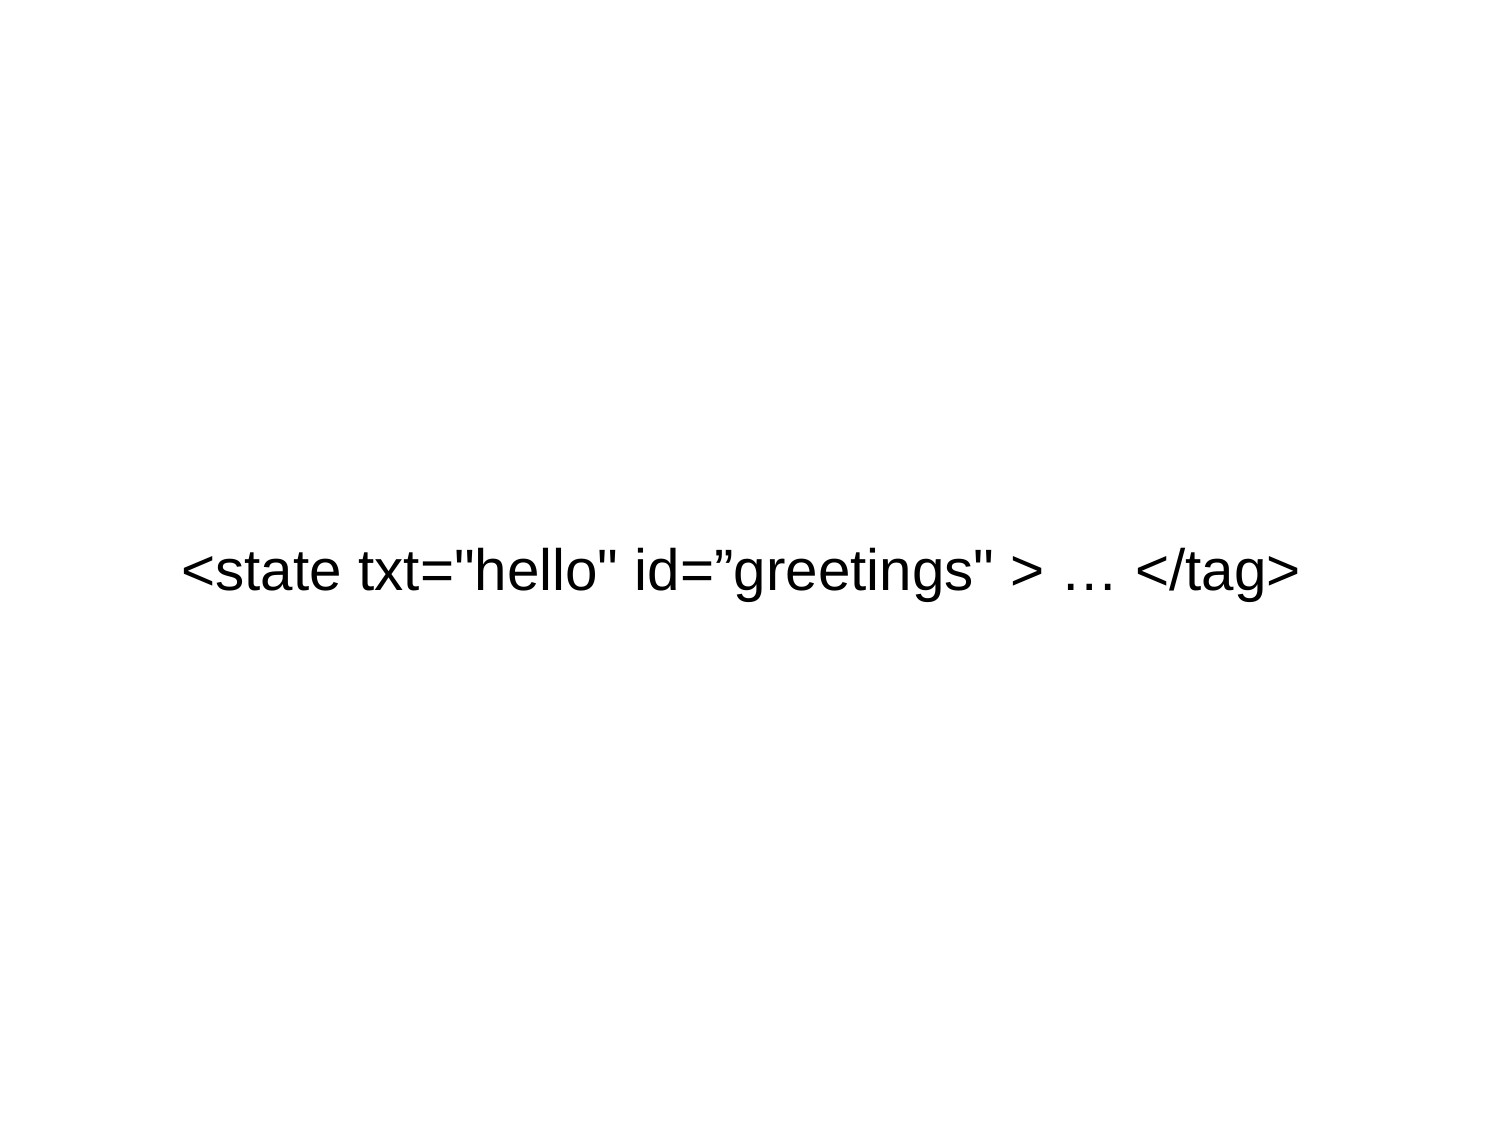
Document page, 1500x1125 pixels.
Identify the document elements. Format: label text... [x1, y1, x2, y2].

text_box <state txt="hello" id=”greetings" > … </tag> [0, 525, 1500, 750]
